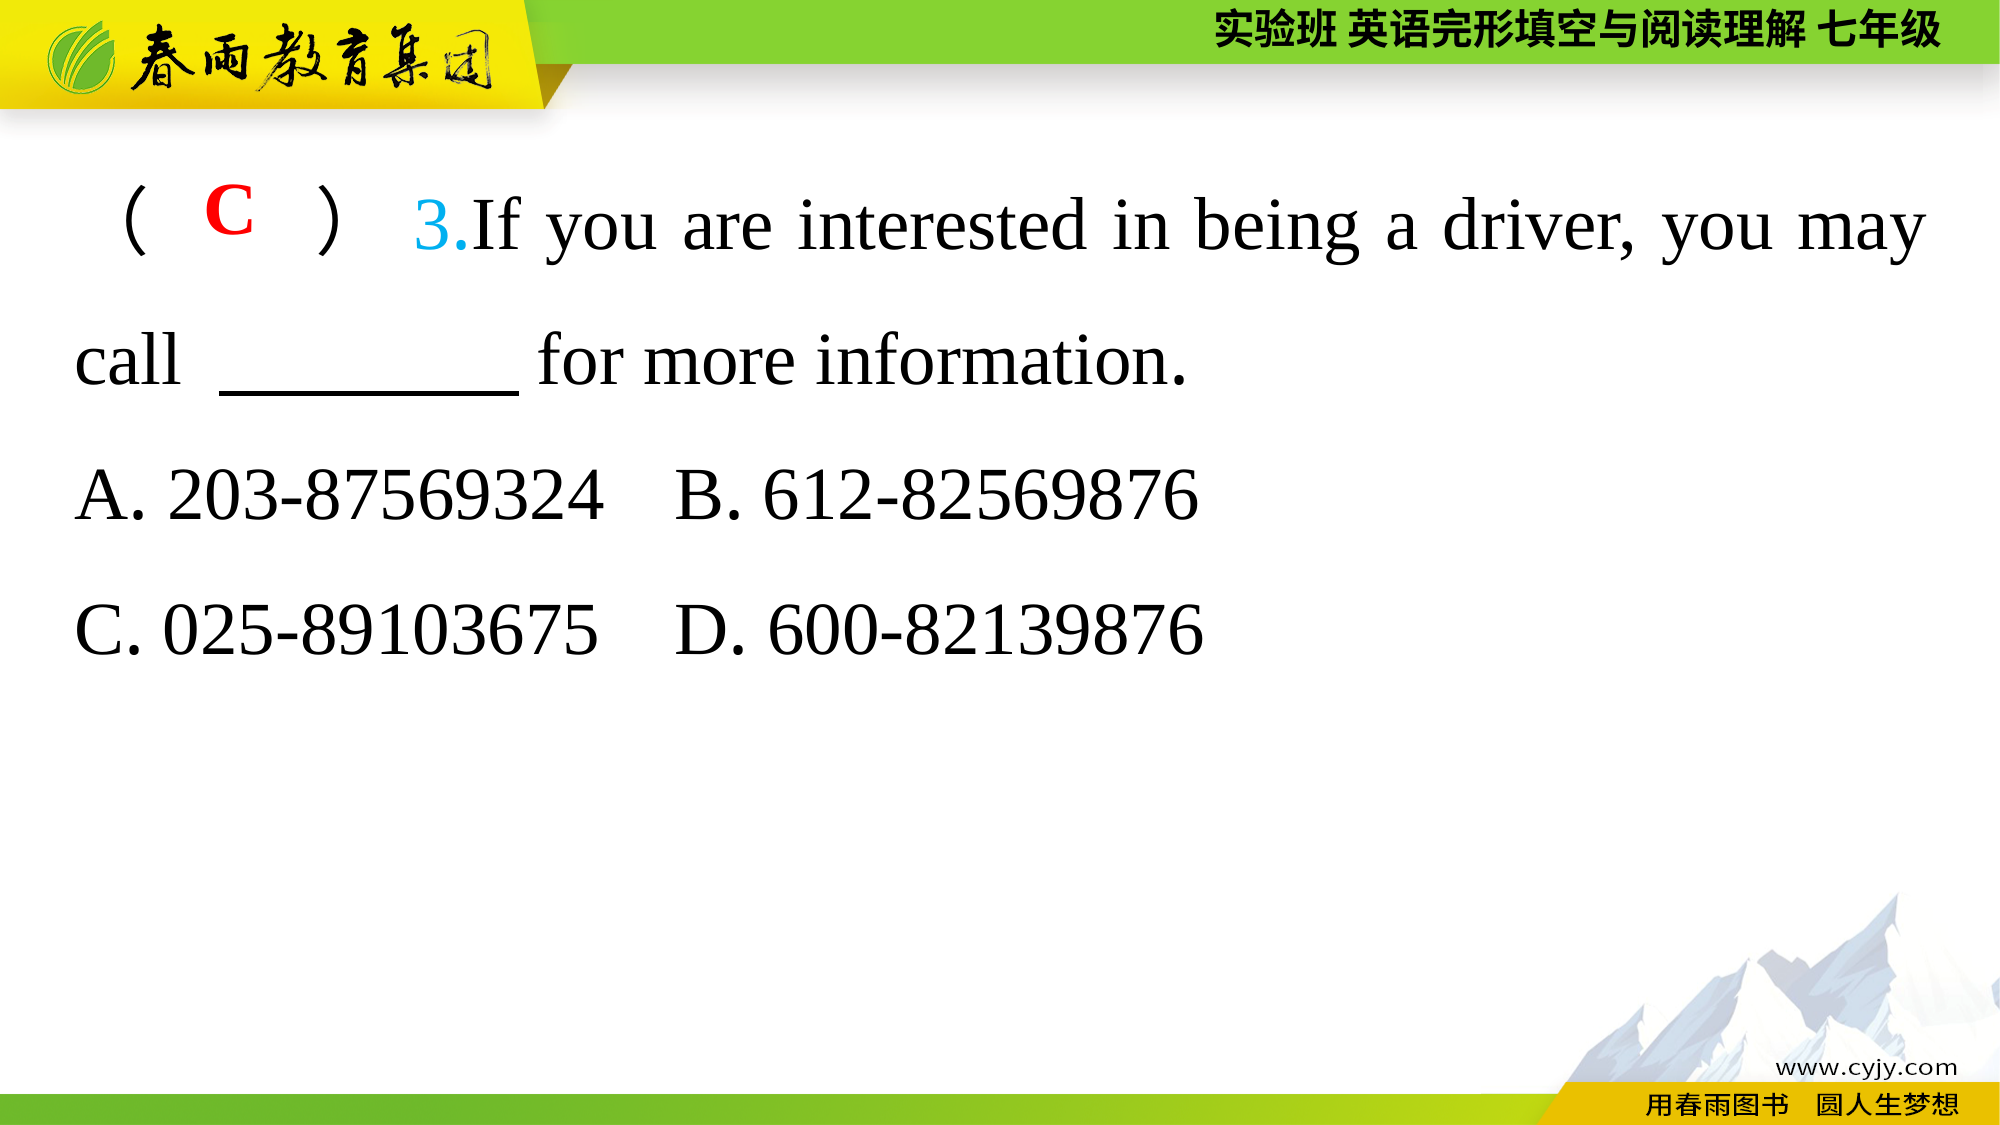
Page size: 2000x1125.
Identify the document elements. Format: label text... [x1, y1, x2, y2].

list （ ）3.If you are interested in being a driver, you may call for more information. A. 203-87569324 B. 612-82569876 C. 025-89103675 D. 600-82139876 [59, 122, 1944, 666]
text_box C [188, 152, 273, 258]
picture [0, 0, 2000, 1125]
